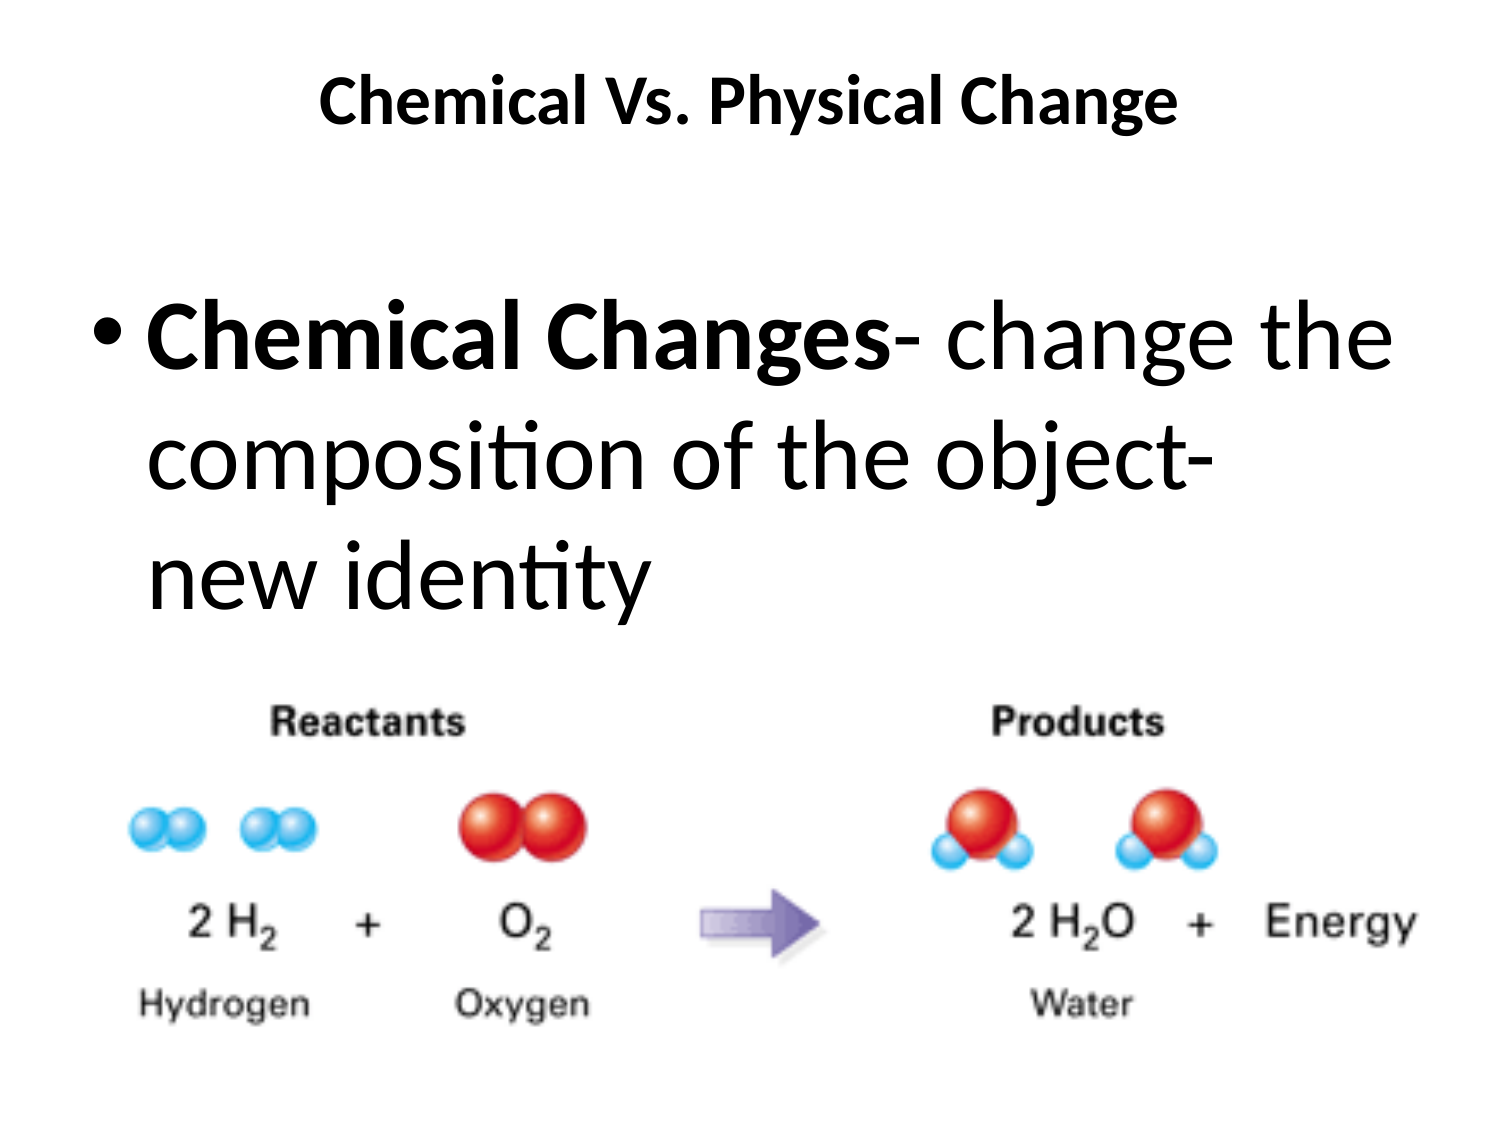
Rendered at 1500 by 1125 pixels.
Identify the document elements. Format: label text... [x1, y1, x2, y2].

list Chemical Changes- change the composition of the object- new identity [75, 262, 1425, 647]
title Chemical Vs. Physical Change [75, 45, 1425, 233]
picture [78, 645, 1472, 1079]
